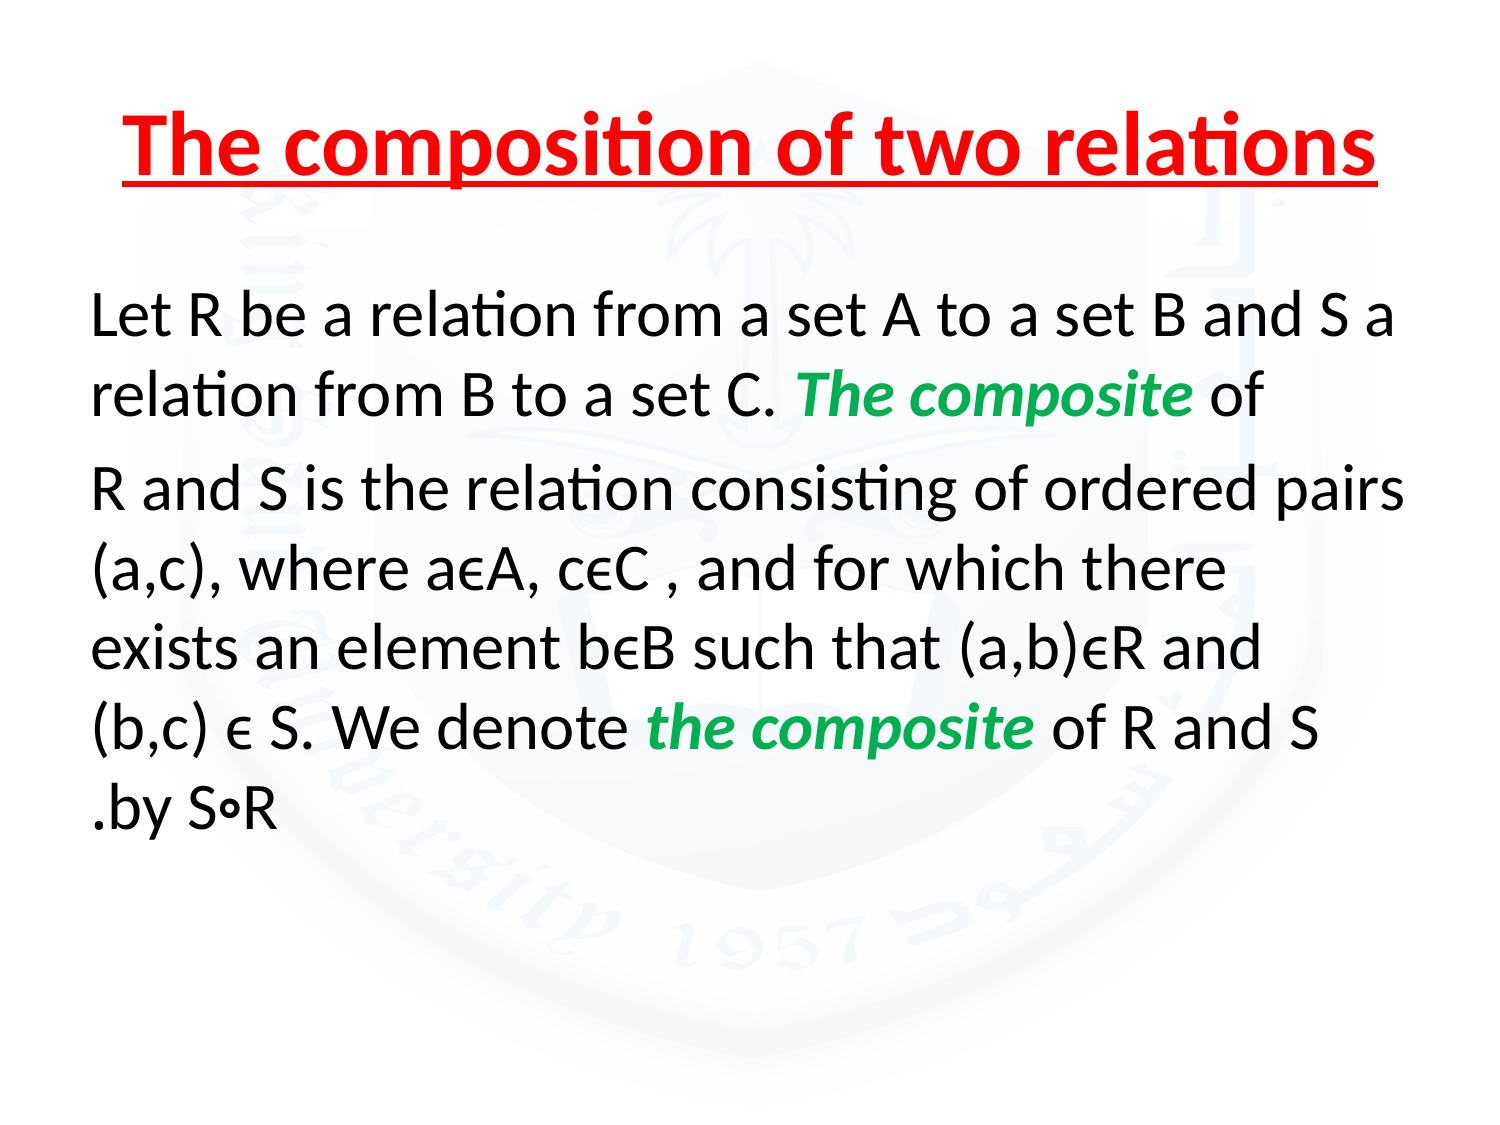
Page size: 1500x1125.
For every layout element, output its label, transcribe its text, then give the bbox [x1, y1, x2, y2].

list Let R be a relation from a set A to a set B and S a relation from B to a set C. The composite of R and S is the relation consisting of ordered pairs (a,c), where aϵA, cϵC , and for which there exists an element bϵB such that (a,b)ϵR and (b,c) ϵ S. We denote the composite of R and S by S◦R. [75, 262, 1425, 1005]
title The composition of two relations [75, 45, 1425, 233]
